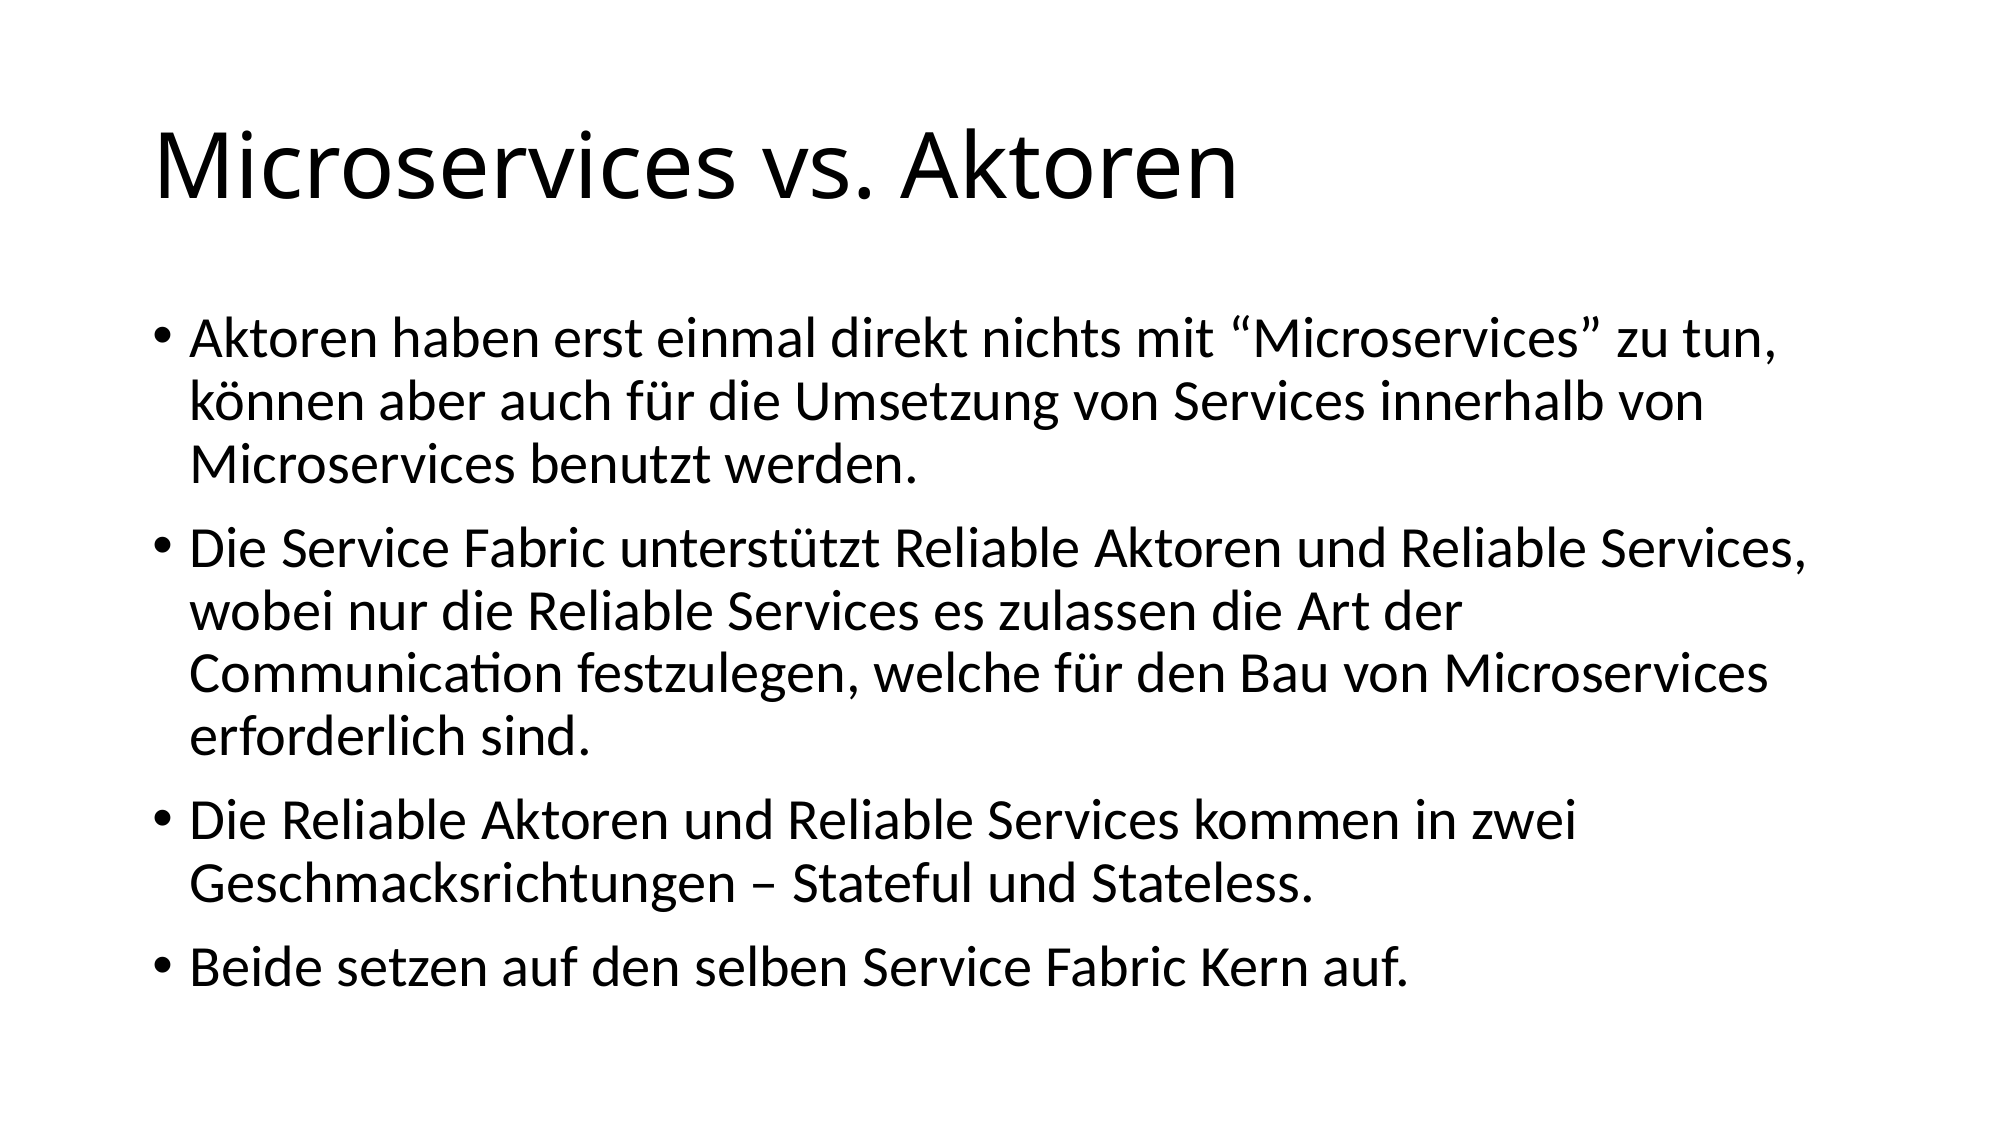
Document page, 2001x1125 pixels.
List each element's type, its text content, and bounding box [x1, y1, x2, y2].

list Aktoren haben erst einmal direkt nichts mit “Microservices” zu tun, können aber auch für die Umsetzung von Services innerhalb von Microservices benutzt werden. Die Service Fabric unterstützt Reliable Aktoren und Reliable Services, wobei nur die Reliable Services es zulassen die Art der Communication festzulegen, welche für den Bau von Microservices erforderlich sind. Die Reliable Aktoren und Reliable Services kommen in zwei Geschmacksrichtungen – Stateful und Stateless. Beide setzen auf den selben Service Fabric Kern auf. [137, 299, 1863, 1014]
title Microservices vs. Aktoren [137, 59, 1863, 278]
